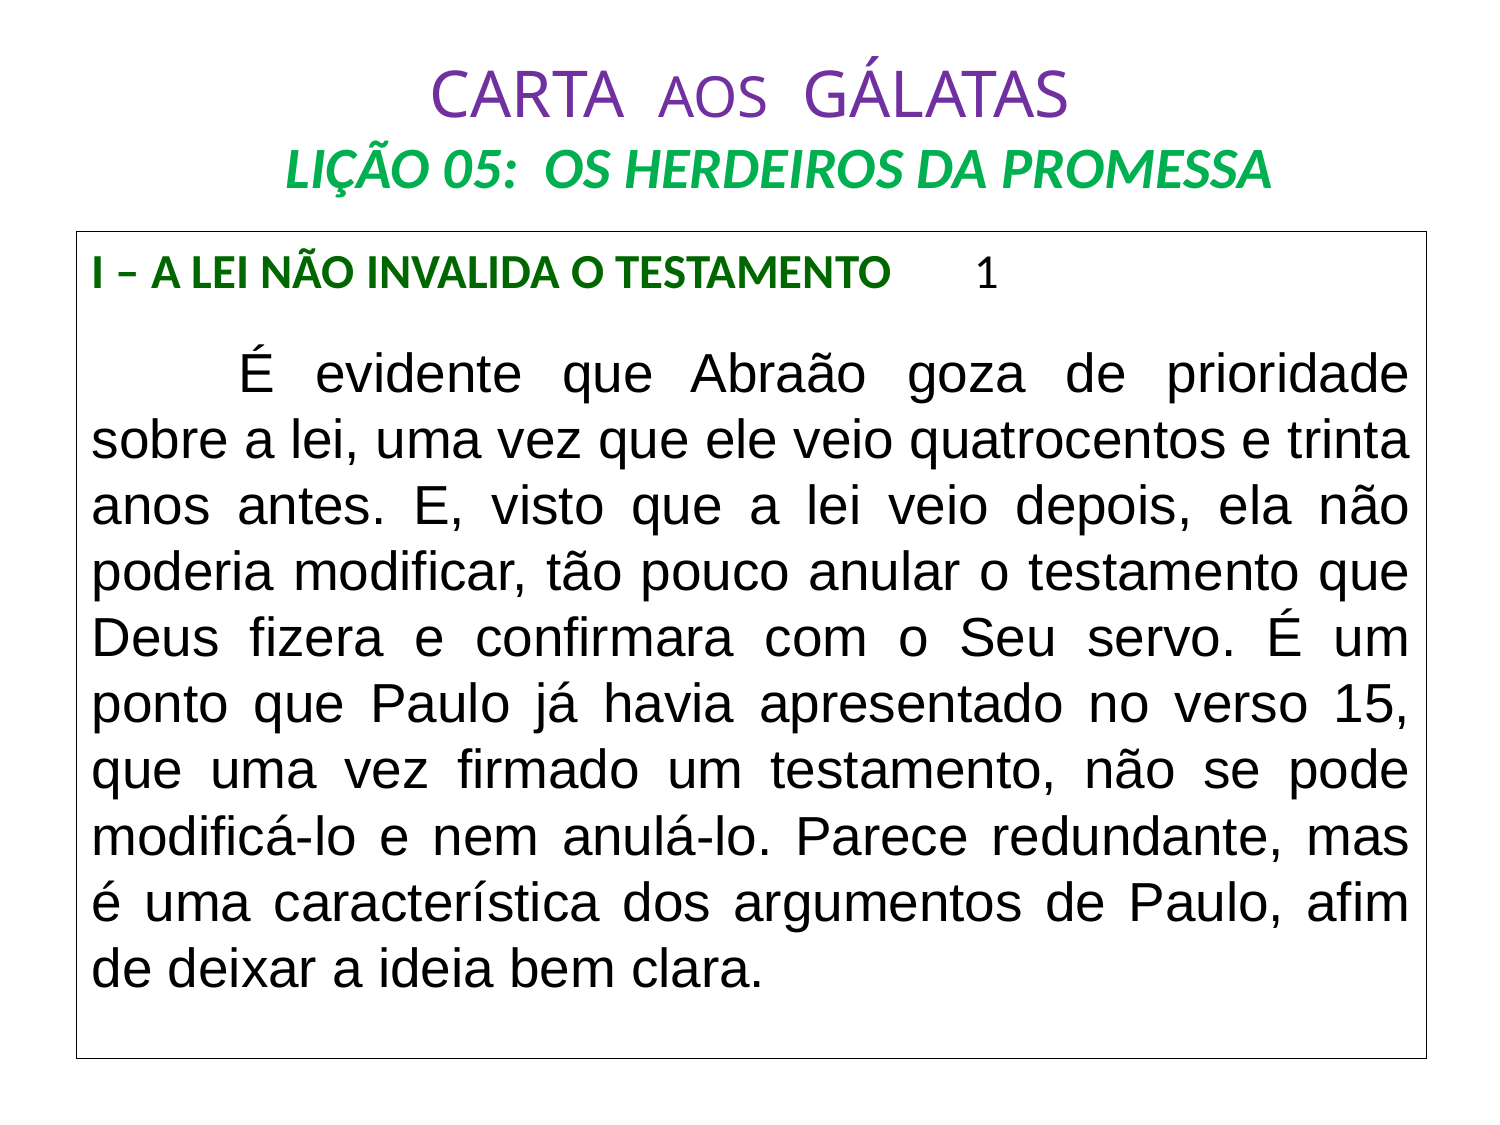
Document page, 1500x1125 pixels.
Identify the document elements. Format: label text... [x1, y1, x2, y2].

list I – A LEI NÃO INVALIDA O TESTAMENTO 1 É evidente que Abraão goza de prioridade sobre a lei, uma vez que ele veio quatrocentos e trinta anos antes. E, visto que a lei veio depois, ela não poderia modificar, tão pouco anular o testamento que Deus fizera e confirmara com o Seu servo. É um ponto que Paulo já havia apresentado no verso 15, que uma vez firmado um testamento, não se pode modificá-lo e nem anulá-lo. Parece redundante, mas é uma característica dos argumentos de Paulo, afim de deixar a ideia bem clara. [76, 231, 1427, 1059]
title CARTA AOS GÁLATAS LIÇÃO 05: OS HERDEIROS DA PROMESSA [75, 45, 1425, 209]
